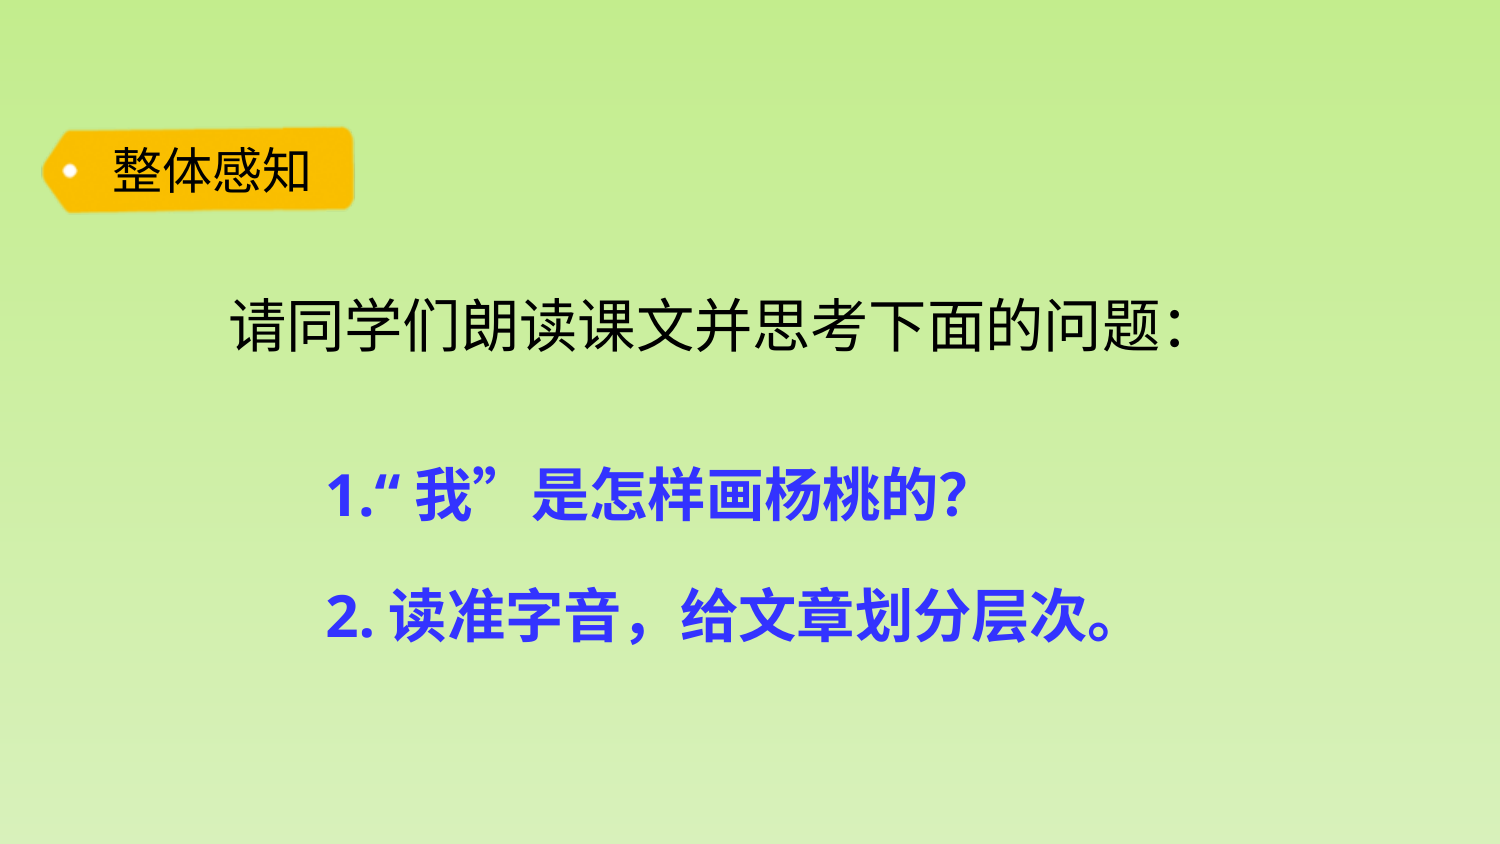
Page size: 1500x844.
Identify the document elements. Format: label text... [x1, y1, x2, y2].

picture [27, 122, 366, 218]
text_box 1.“我”是怎样画杨桃的？ [310, 450, 1264, 536]
text_box 2.读准字音，给文章划分层次。 [310, 571, 1162, 657]
text_box 请同学们朗读课文并思考下面的问题： [217, 283, 1500, 365]
